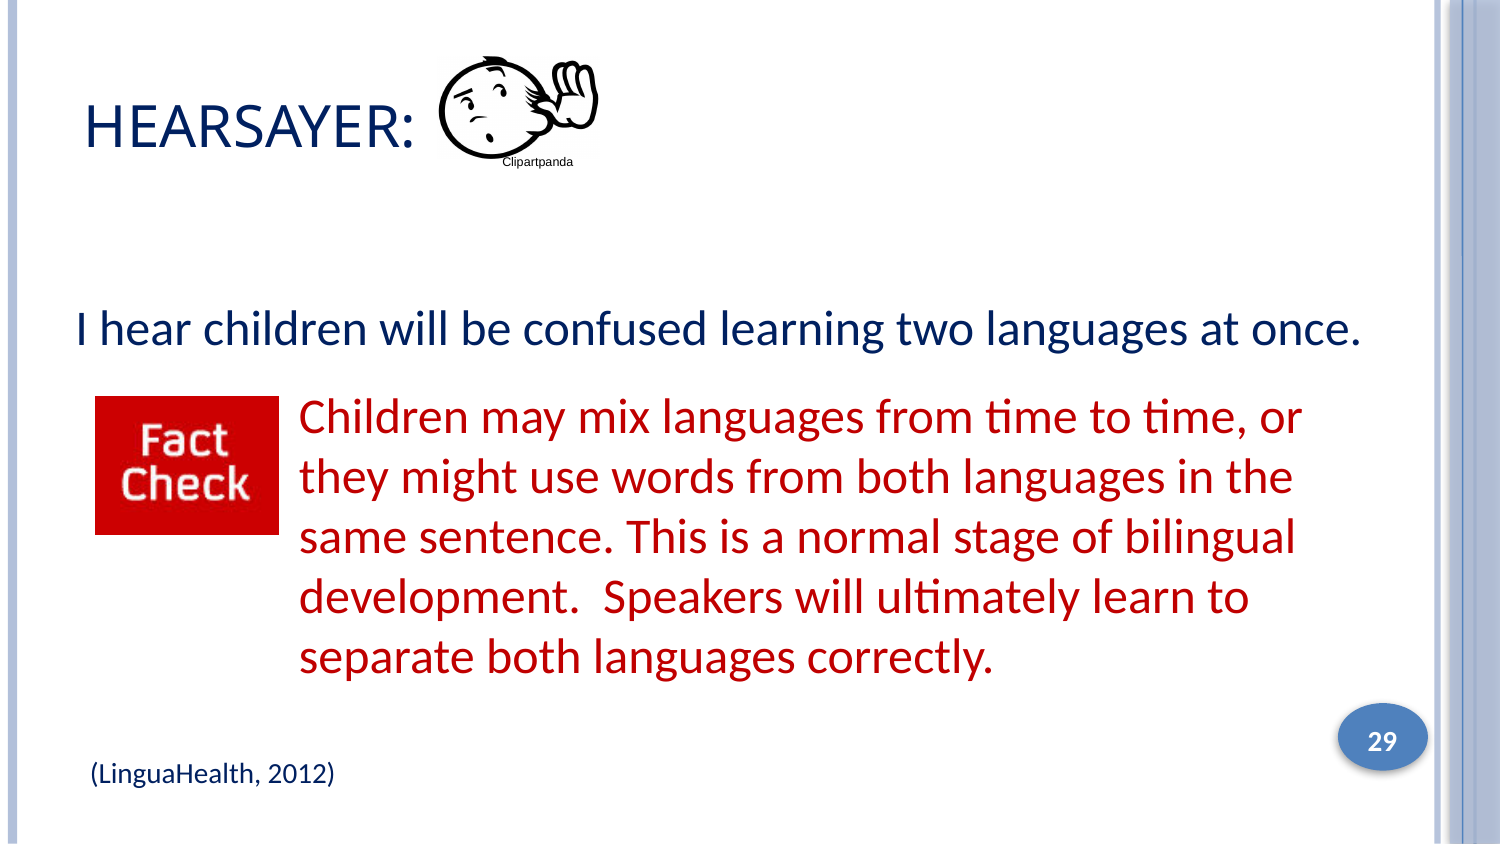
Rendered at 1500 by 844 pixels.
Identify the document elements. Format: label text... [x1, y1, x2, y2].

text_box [59, 55, 601, 178]
picture [94, 396, 280, 535]
list I hear children will be confused learning two languages at once. [60, 271, 1447, 422]
text_box (LinguaHealth, 2012) [75, 746, 413, 797]
text_box Children may mix languages from time to time, or they might use words from both languages in the same sentence. This is a normal stage of bilingual development. Speakers will ultimately learn to separate both languages correctly. [284, 375, 1408, 691]
slide_number 29 [1337, 707, 1428, 772]
